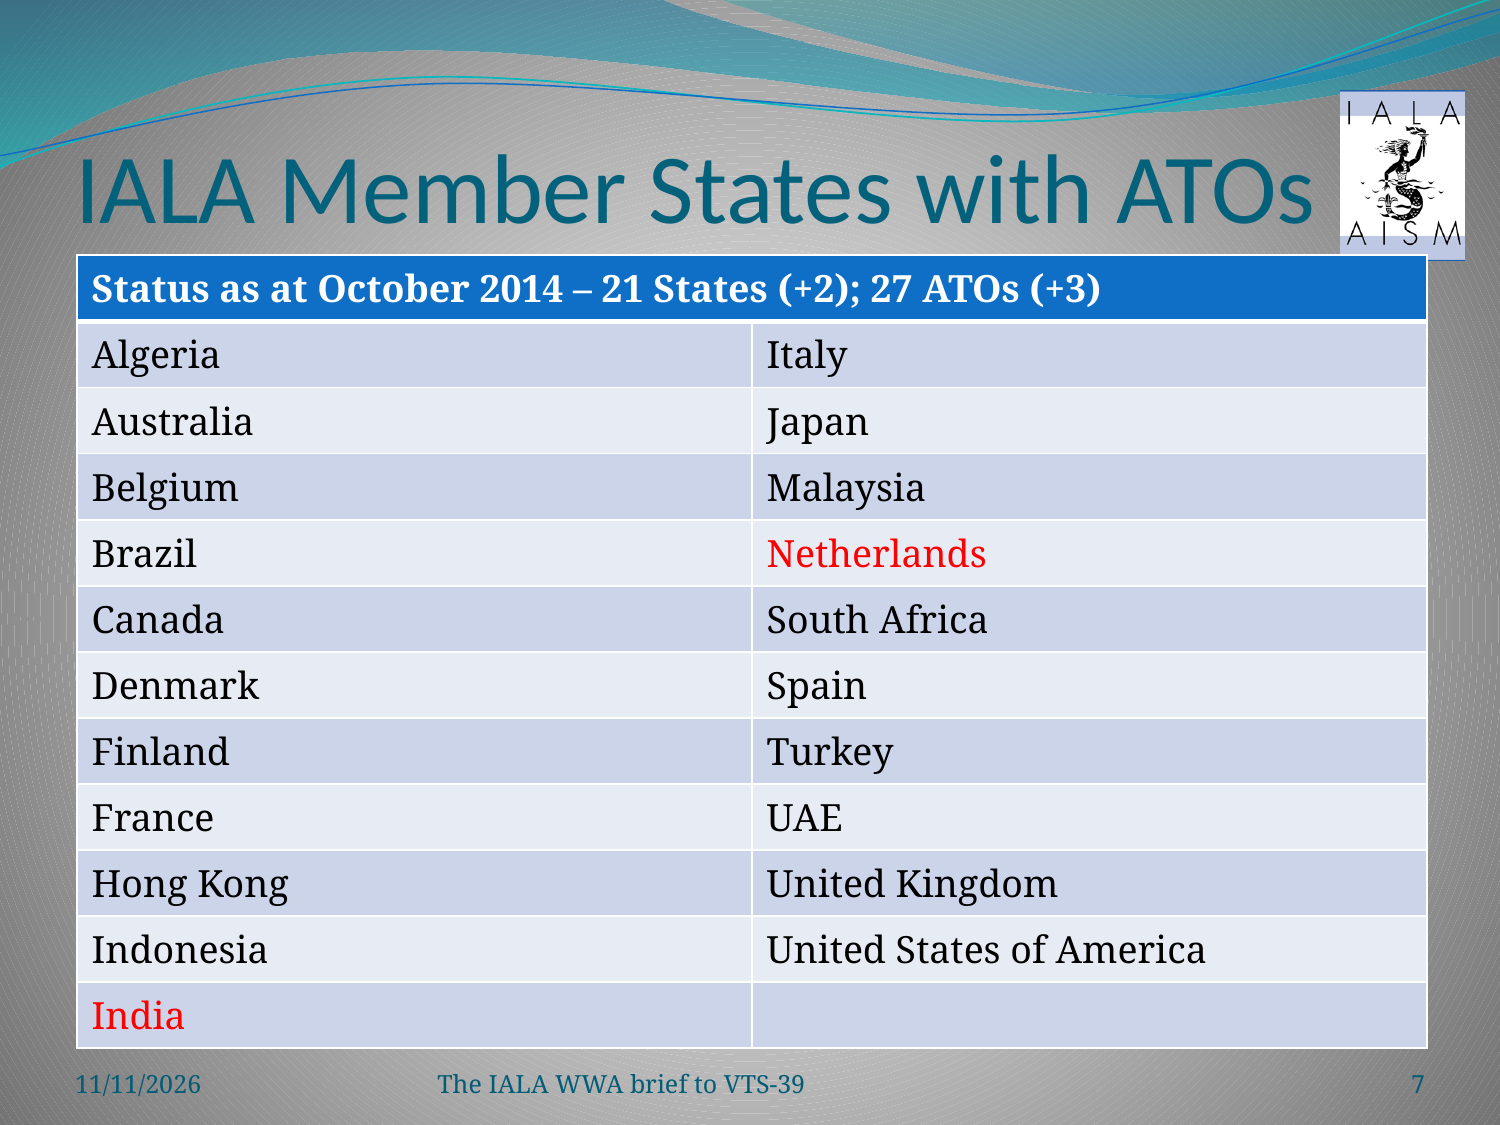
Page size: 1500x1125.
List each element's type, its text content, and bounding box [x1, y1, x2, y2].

table_cell Malaysia [753, 454, 1426, 519]
table_cell Algeria [78, 324, 751, 387]
table_header Status as at October 2014 – 21 States (+2); 27 ATOs (+3) [78, 256, 1426, 319]
table_cell Hong Kong [78, 851, 751, 915]
table_cell Turkey [753, 719, 1426, 783]
table_cell Denmark [78, 653, 751, 717]
table_cell Japan [753, 388, 1426, 453]
table_cell UAE [753, 785, 1426, 849]
table_cell Canada [78, 587, 751, 651]
table_cell Belgium [78, 454, 751, 519]
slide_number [75, 1042, 425, 1103]
table_cell United Kingdom [753, 851, 1426, 915]
table_cell Finland [78, 719, 751, 783]
table_cell [753, 983, 1426, 1047]
picture [1340, 90, 1465, 261]
table_cell Netherlands [753, 521, 1426, 585]
table_cell South Africa [753, 587, 1426, 651]
table_cell France [78, 785, 751, 849]
table_cell Italy [753, 324, 1426, 387]
table_cell Indonesia [78, 917, 751, 981]
slide_number 7 [1299, 1042, 1425, 1103]
table_cell India [78, 983, 751, 1047]
table_cell Spain [753, 653, 1426, 717]
title IALA Member States with ATOs [75, 115, 1317, 244]
table_cell Brazil [78, 521, 751, 585]
footer The IALA WWA brief to VTS-39 [437, 1042, 988, 1103]
table_cell Australia [78, 388, 751, 453]
table_cell United States of America [753, 917, 1426, 981]
